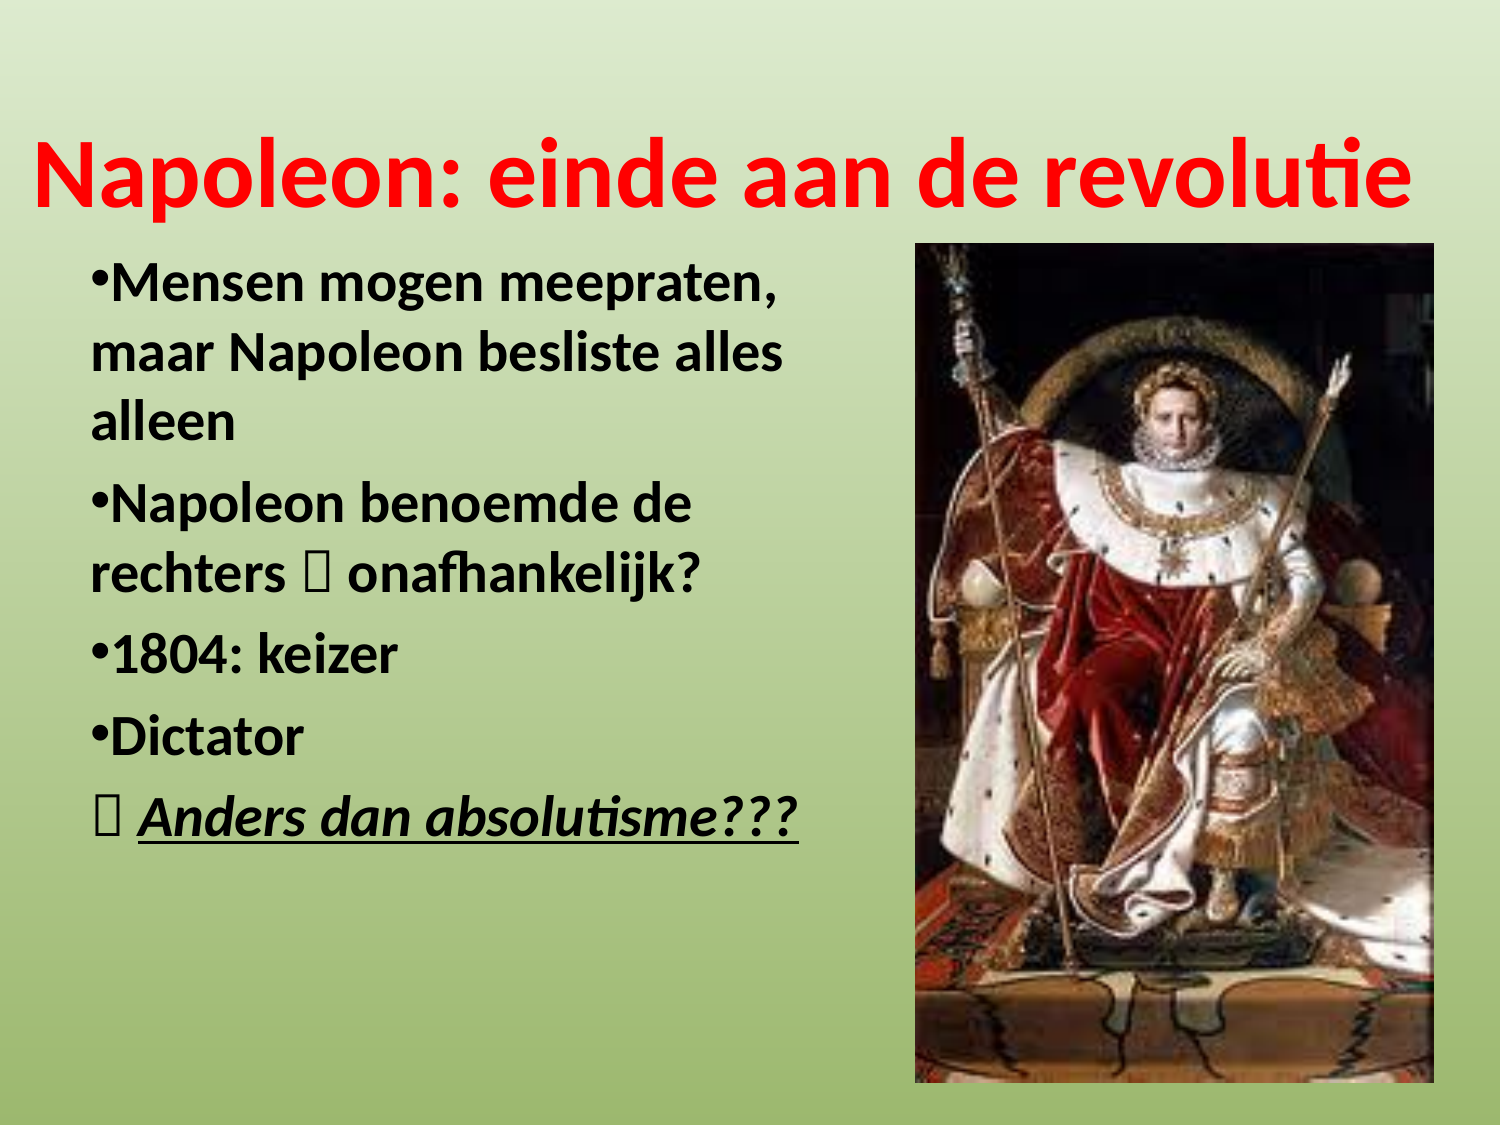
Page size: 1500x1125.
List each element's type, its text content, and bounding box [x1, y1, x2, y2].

title Napoleon: einde aan de revolutie [17, 44, 1471, 236]
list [915, 243, 1434, 1083]
list Mensen mogen meepraten, maar Napoleon besliste alles alleen Napoleon benoemde de rechters  onafhankelijk? 1804: keizer Dictator  Anders dan absolutisme??? [75, 235, 880, 1005]
